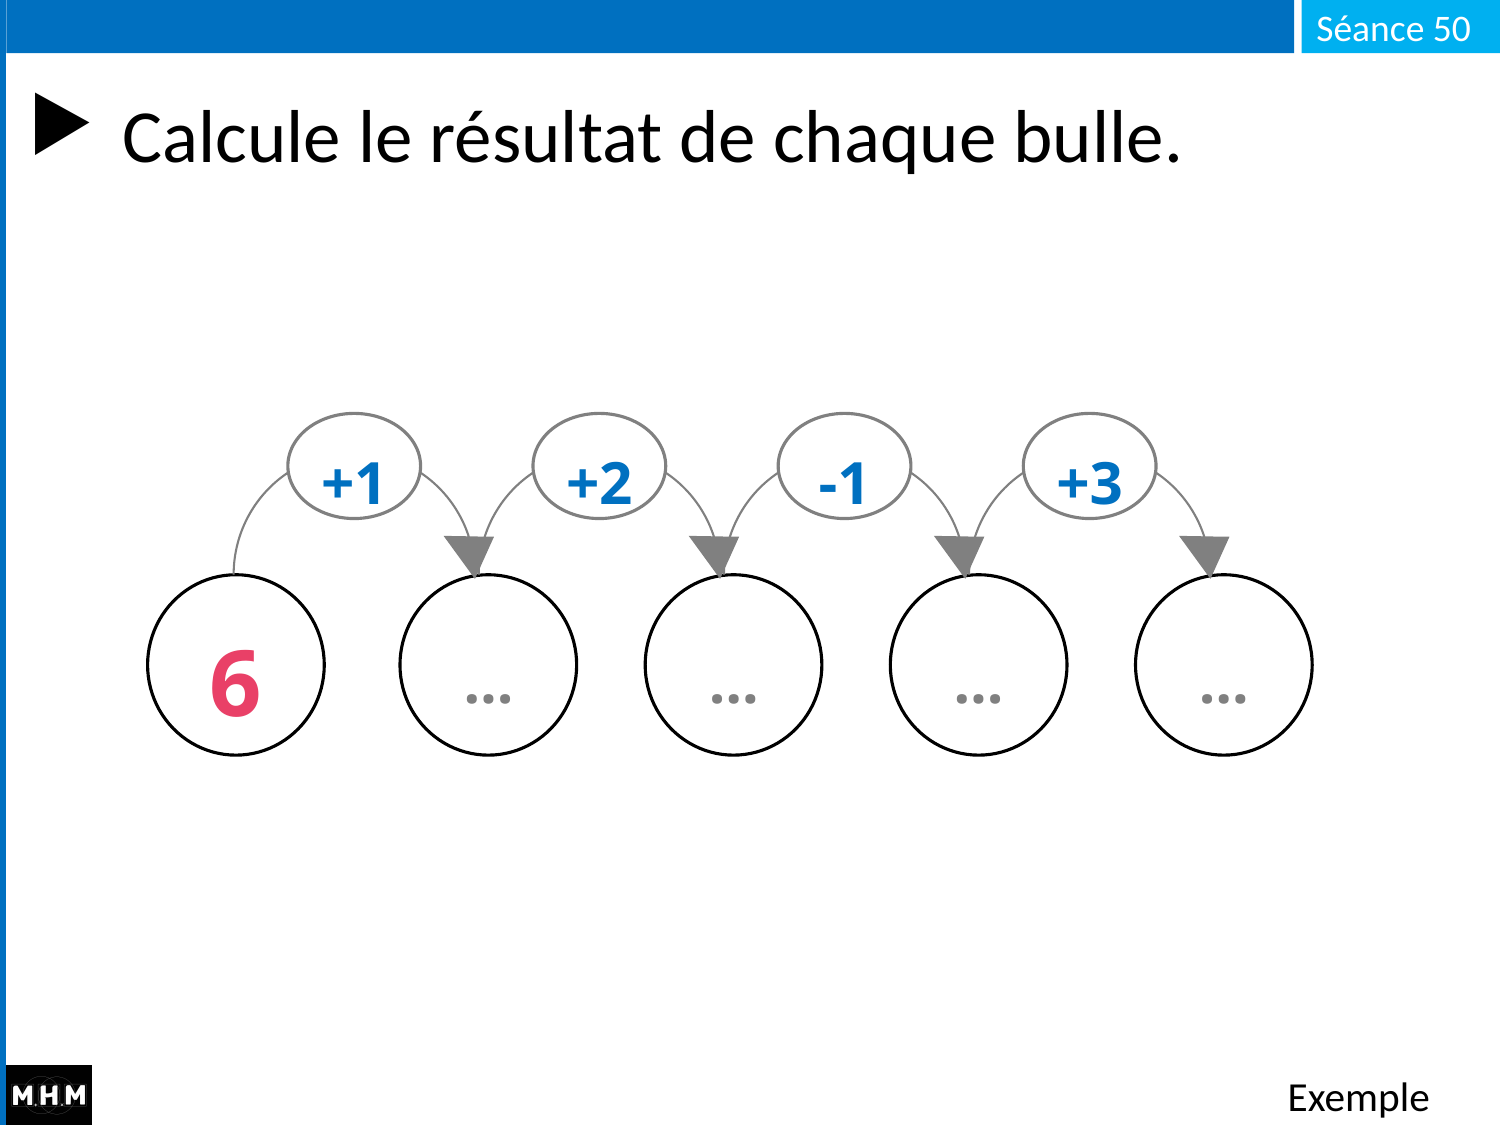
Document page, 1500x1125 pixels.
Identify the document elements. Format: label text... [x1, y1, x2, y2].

picture [6, 1065, 92, 1125]
title Calcule le résultat de chaque bulle. [13, 58, 1453, 219]
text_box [147, 413, 1313, 756]
text_box Exemple [1272, 1068, 1500, 1125]
